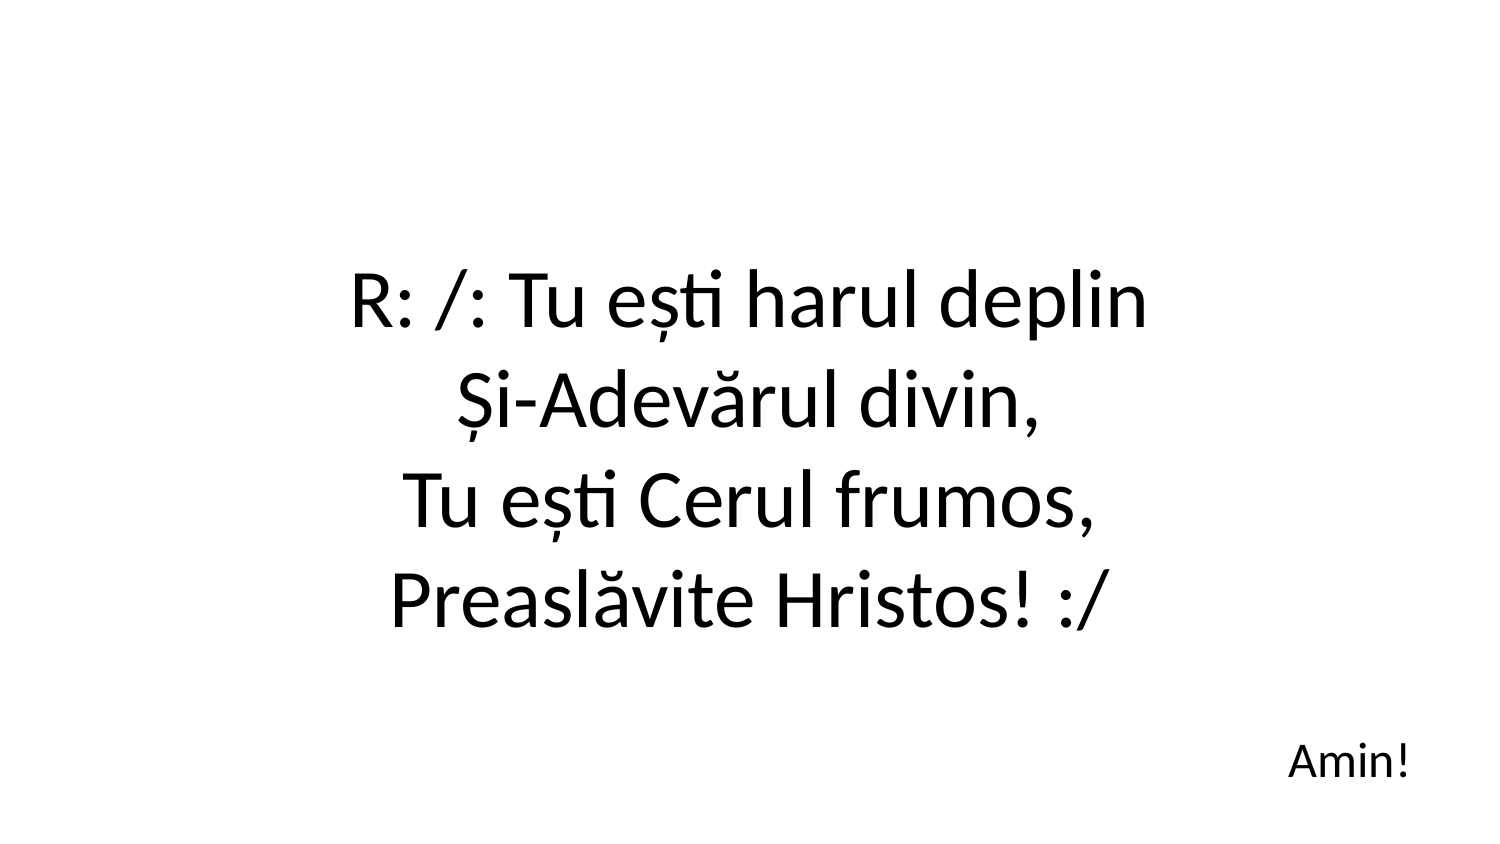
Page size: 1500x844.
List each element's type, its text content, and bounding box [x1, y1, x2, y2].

text_box R: /: Tu ești harul deplin Și-Adevărul divin, Tu ești Cerul frumos, Preaslăvite Hristos! :/ [334, 192, 1166, 652]
text_box Amin! [1273, 674, 1427, 795]
